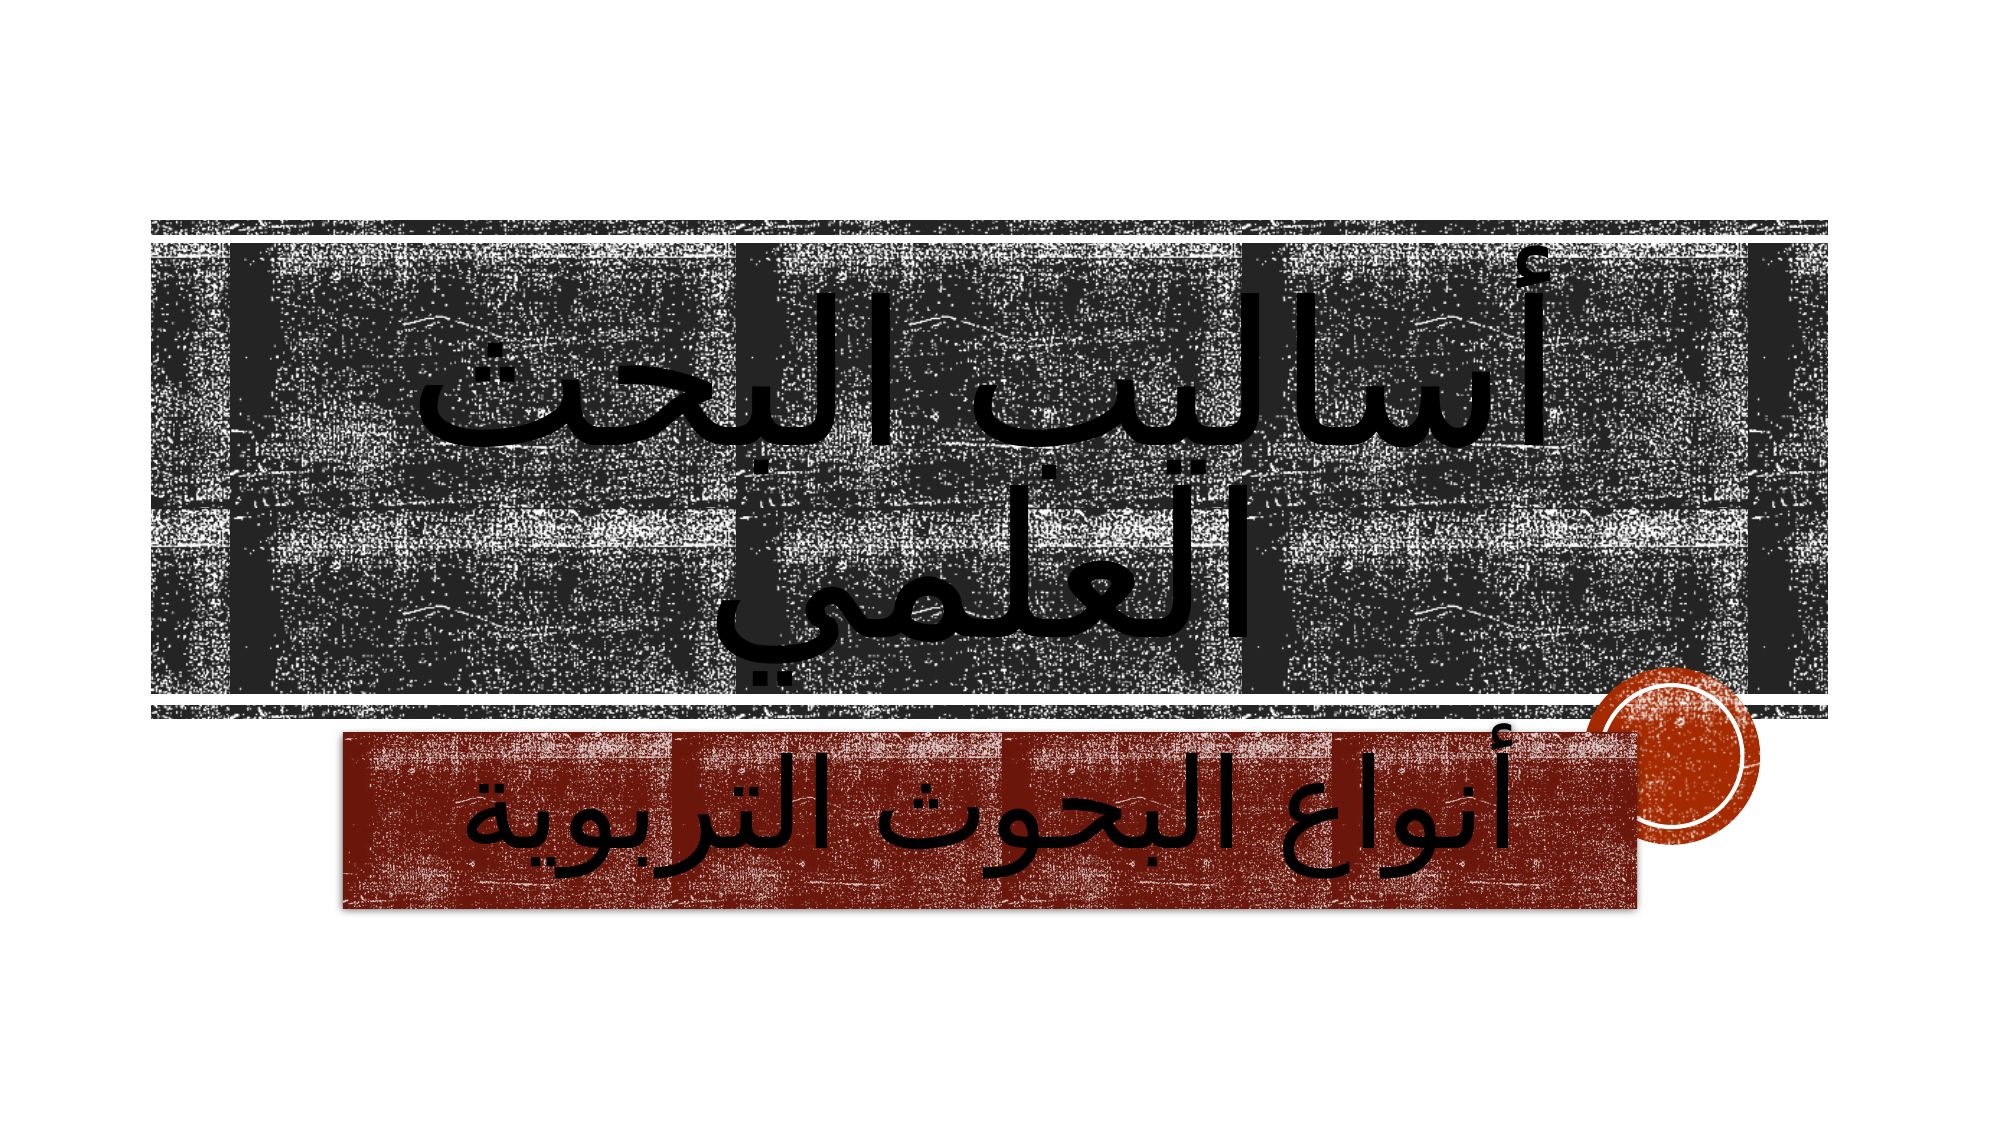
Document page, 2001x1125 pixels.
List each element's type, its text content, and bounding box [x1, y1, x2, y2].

title أساليب البحث العلمي [141, 234, 1830, 733]
subtitle أنواع البحوث التربوية [342, 732, 1638, 909]
